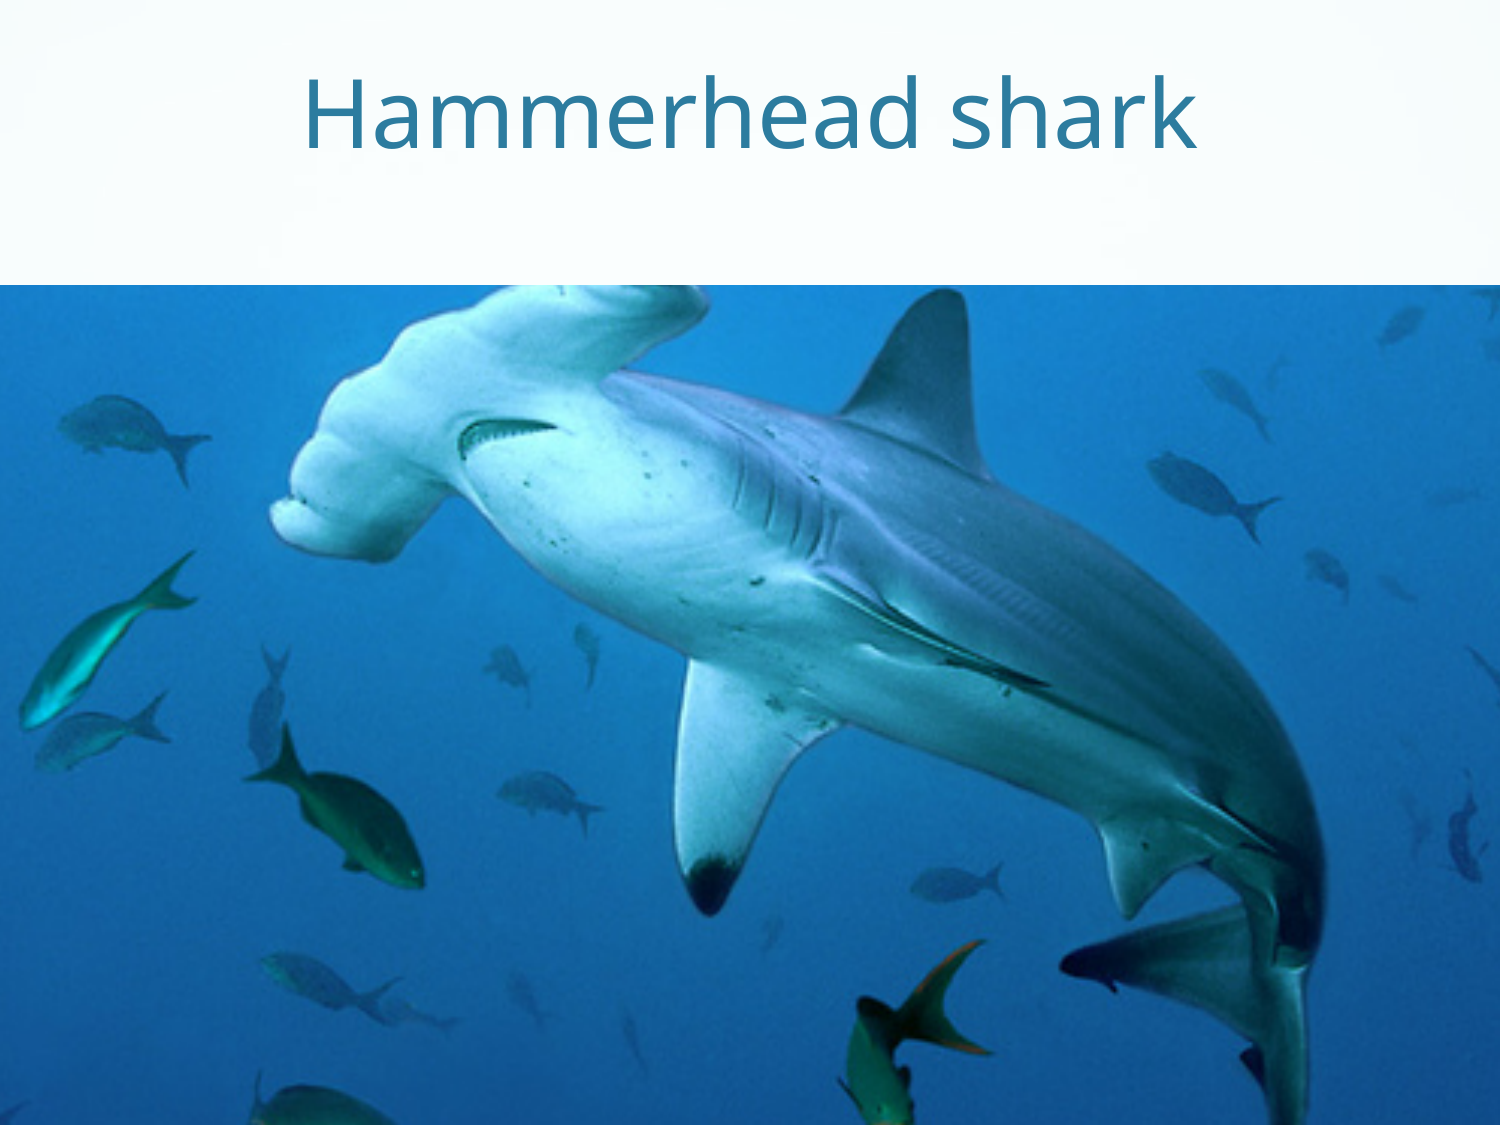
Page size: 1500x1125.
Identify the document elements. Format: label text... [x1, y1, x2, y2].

title Hammerhead shark [90, 53, 1410, 176]
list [0, 284, 1500, 1125]
